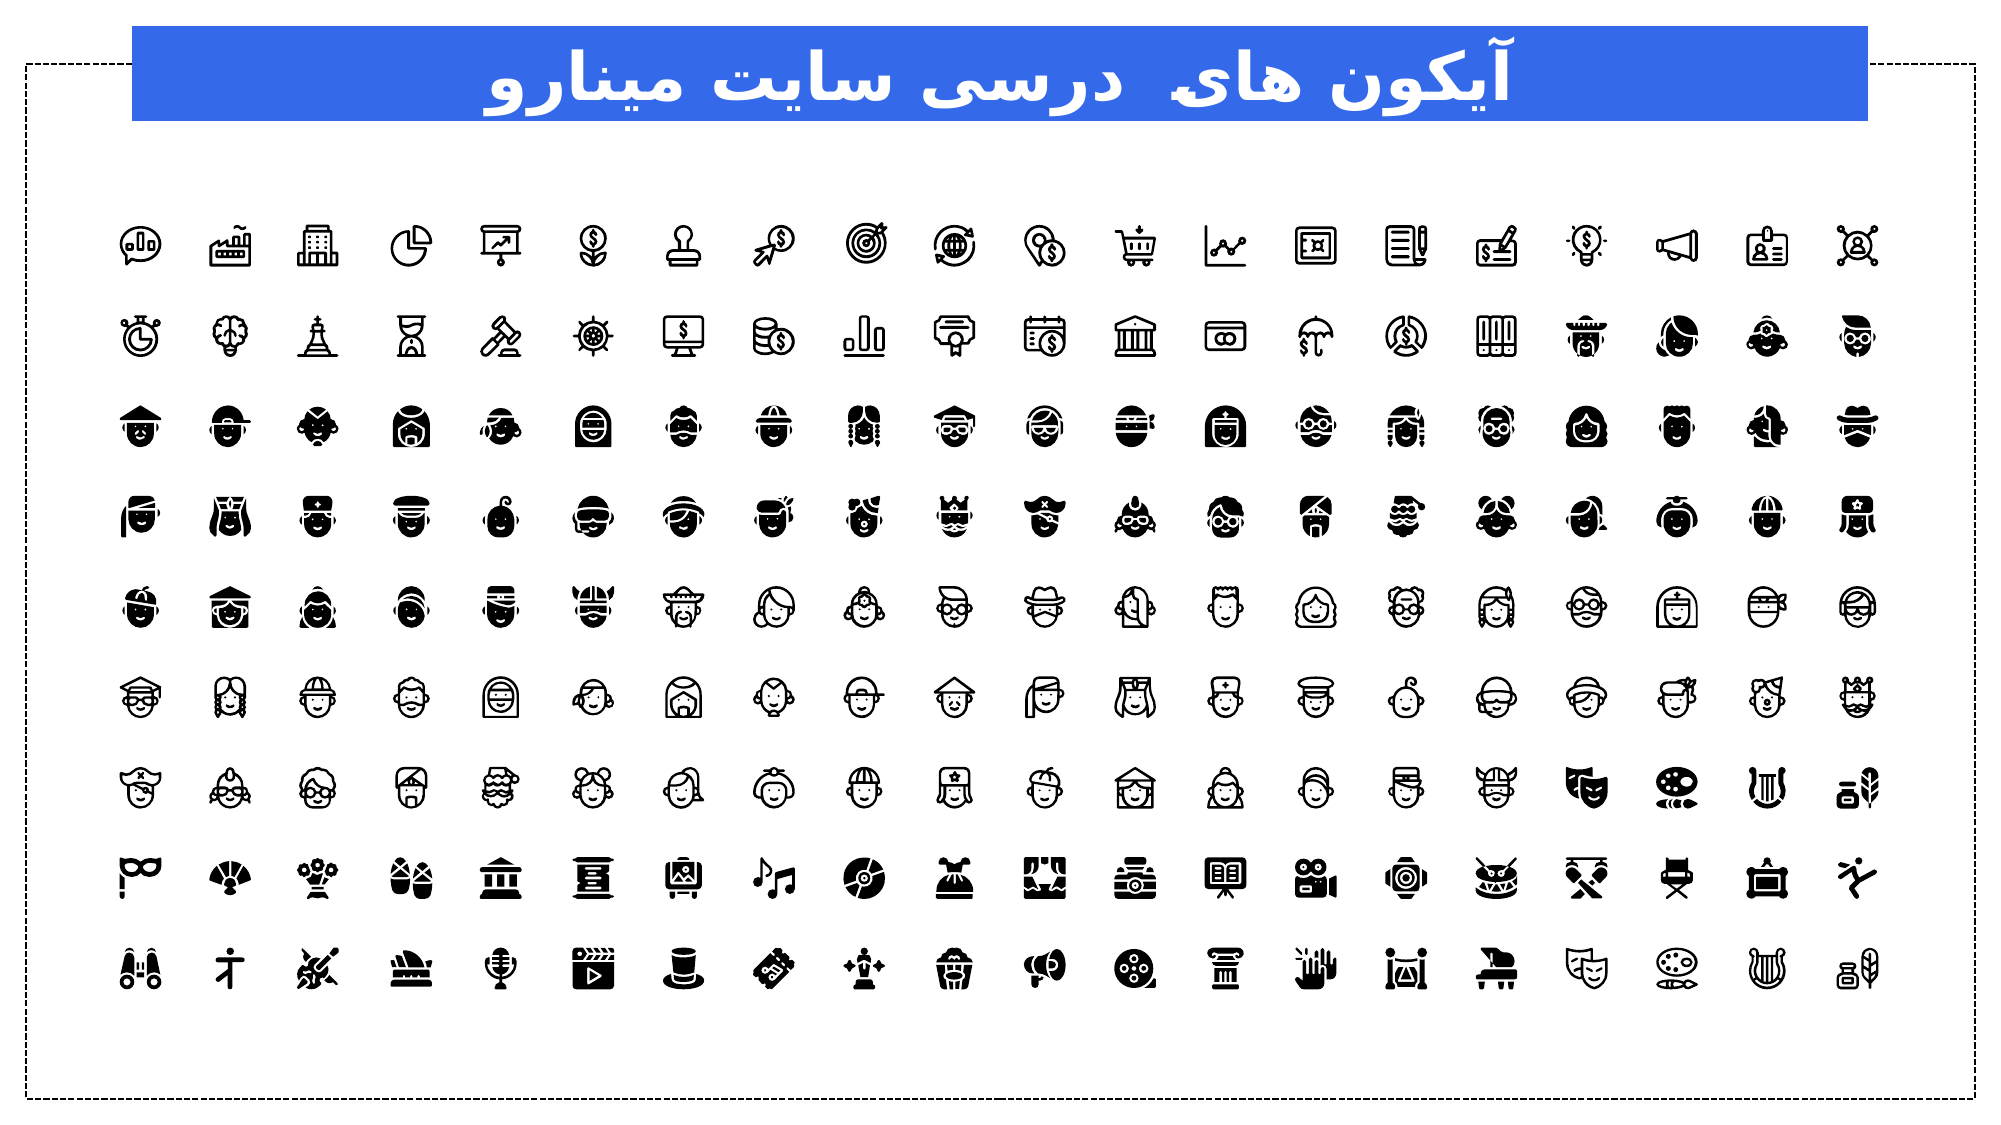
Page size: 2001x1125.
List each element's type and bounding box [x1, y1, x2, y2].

text_box [1836, 962, 1859, 990]
text_box [392, 405, 430, 448]
text_box [572, 586, 580, 601]
text_box [1023, 948, 1066, 988]
text_box [1656, 586, 1698, 628]
text_box [127, 602, 154, 628]
text_box [941, 513, 969, 538]
text_box [1656, 947, 1698, 977]
text_box [1663, 405, 1691, 448]
text_box [1422, 869, 1428, 887]
text_box [579, 586, 607, 604]
text_box [1656, 979, 1698, 990]
text_box [1114, 676, 1156, 718]
text_box [396, 315, 427, 357]
text_box [572, 767, 614, 809]
text_box [1297, 676, 1335, 719]
text_box [1207, 676, 1244, 719]
text_box [577, 864, 610, 892]
text_box [1417, 947, 1428, 958]
text_box [296, 406, 339, 447]
text_box [862, 495, 881, 513]
text_box [1760, 857, 1774, 867]
text_box [1839, 586, 1877, 628]
text_box [1207, 766, 1244, 809]
text_box [412, 224, 433, 245]
text_box [856, 947, 872, 978]
text_box [936, 964, 973, 990]
text_box [480, 315, 522, 357]
text_box [755, 425, 759, 435]
text_box [672, 861, 695, 882]
text_box [1115, 422, 1148, 431]
text_box [665, 676, 702, 718]
text_box [299, 676, 337, 719]
text_box [119, 857, 162, 890]
text_box [1656, 229, 1698, 262]
text_box [1475, 969, 1518, 980]
text_box [789, 425, 793, 435]
text_box [753, 767, 795, 809]
text_box [1146, 867, 1154, 873]
text_box [670, 405, 697, 433]
text_box [297, 224, 339, 267]
text_box [1565, 676, 1608, 719]
text_box [1041, 857, 1049, 865]
text_box [1476, 315, 1517, 357]
text_box [853, 979, 876, 990]
text_box [1050, 857, 1066, 875]
text_box [1748, 676, 1786, 719]
text_box [662, 767, 705, 809]
text_box [479, 889, 522, 899]
text_box [504, 595, 515, 599]
text_box [1207, 495, 1244, 517]
text_box [760, 425, 788, 448]
text_box [1115, 432, 1148, 448]
text_box [121, 505, 127, 538]
text_box [753, 586, 795, 628]
text_box [209, 767, 251, 809]
text_box [1836, 415, 1879, 423]
text_box [1565, 947, 1608, 990]
text_box [1397, 857, 1415, 863]
text_box [579, 605, 607, 628]
text_box [412, 883, 433, 899]
text_box [1855, 857, 1863, 865]
text_box [1475, 857, 1518, 899]
text_box [1124, 857, 1147, 865]
text_box [596, 586, 615, 601]
text_box [1844, 405, 1871, 416]
text_box [843, 586, 886, 628]
text_box [296, 857, 329, 885]
text_box [935, 894, 973, 899]
text_box [1229, 517, 1237, 526]
text_box [936, 586, 973, 628]
text_box [1027, 405, 1063, 448]
text_box [756, 498, 787, 538]
text_box [488, 408, 513, 416]
text_box [209, 496, 251, 537]
text_box [1207, 947, 1244, 960]
text_box [755, 417, 792, 423]
text_box [1660, 857, 1693, 899]
text_box [848, 498, 878, 538]
text_box [1114, 766, 1156, 809]
text_box [299, 591, 336, 628]
text_box [1746, 225, 1788, 267]
text_box [843, 857, 886, 899]
text_box [843, 959, 856, 972]
text_box [1838, 781, 1857, 787]
text_box [1023, 857, 1039, 875]
text_box [1656, 766, 1698, 797]
text_box [1746, 320, 1789, 357]
text_box [662, 315, 705, 357]
text_box [1565, 857, 1608, 899]
text_box [479, 425, 484, 435]
text_box [1300, 432, 1332, 448]
text_box [1476, 224, 1517, 267]
text_box [412, 862, 433, 882]
text_box [1329, 875, 1337, 898]
text_box [1665, 495, 1688, 504]
text_box [1204, 405, 1247, 448]
text_box [1115, 417, 1128, 421]
text_box [233, 224, 247, 231]
text_box [136, 972, 145, 978]
text_box [760, 405, 787, 416]
text_box [1128, 417, 1148, 421]
text_box [1656, 799, 1668, 809]
text_box [1385, 869, 1391, 887]
text_box [753, 857, 773, 887]
text_box [666, 224, 702, 267]
text_box [209, 586, 251, 599]
text_box [119, 226, 162, 266]
text_box [753, 224, 795, 267]
text_box [484, 874, 493, 887]
text_box [119, 947, 135, 990]
text_box [509, 874, 517, 887]
text_box [936, 766, 973, 809]
text_box [1839, 514, 1869, 538]
text_box [1478, 586, 1515, 628]
text_box [390, 979, 432, 987]
text_box [873, 326, 885, 352]
text_box [480, 224, 522, 267]
text_box [1657, 676, 1697, 719]
text_box [1207, 586, 1244, 628]
text_box [1680, 957, 1693, 968]
text_box [579, 224, 607, 267]
text_box [1475, 495, 1517, 538]
text_box [482, 676, 519, 718]
text_box [397, 512, 425, 538]
text_box [572, 509, 610, 538]
text_box [128, 510, 155, 533]
text_box [572, 857, 615, 863]
text_box [1114, 948, 1156, 988]
text_box [487, 495, 515, 538]
text_box [572, 962, 615, 990]
text_box [1389, 405, 1416, 416]
text_box [1387, 408, 1425, 448]
text_box [119, 766, 162, 809]
text_box [938, 857, 971, 873]
text_box [1023, 315, 1066, 357]
text_box [1114, 586, 1156, 628]
text_box [1295, 947, 1337, 990]
text_box [1839, 676, 1876, 719]
text_box [487, 586, 515, 594]
text_box [484, 947, 517, 990]
text_box [1295, 226, 1337, 265]
text_box [1298, 315, 1334, 357]
text_box [1023, 876, 1066, 899]
text_box [312, 586, 324, 590]
text_box [484, 417, 522, 445]
text_box [846, 222, 888, 264]
text_box [1844, 432, 1871, 448]
text_box [1868, 514, 1876, 533]
text_box [1387, 586, 1425, 628]
text_box [1299, 495, 1332, 538]
text_box [1204, 321, 1247, 352]
text_box [296, 947, 339, 990]
text_box [767, 867, 795, 899]
text_box [872, 959, 885, 972]
text_box [1751, 495, 1783, 511]
text_box [1841, 495, 1874, 513]
text_box [304, 513, 332, 538]
text_box [395, 766, 428, 809]
text_box [119, 676, 162, 719]
text_box [1026, 420, 1030, 435]
text_box [1497, 981, 1505, 990]
text_box [1025, 676, 1065, 719]
text_box [120, 315, 161, 357]
text_box [211, 405, 251, 423]
text_box [211, 600, 249, 628]
text_box [662, 503, 705, 538]
text_box [425, 960, 433, 968]
text_box [487, 857, 515, 865]
text_box [1024, 224, 1066, 267]
text_box [1861, 767, 1879, 809]
text_box [324, 862, 339, 878]
text_box [572, 315, 614, 357]
text_box [1565, 767, 1608, 809]
text_box [1836, 789, 1859, 809]
text_box [1395, 958, 1418, 963]
text_box [302, 495, 333, 511]
text_box [126, 422, 154, 448]
text_box [1387, 676, 1425, 719]
text_box [1475, 676, 1518, 719]
text_box [1507, 981, 1515, 990]
text_box [671, 947, 696, 955]
text_box [1299, 405, 1332, 433]
text_box [1295, 858, 1327, 898]
text_box [1656, 315, 1698, 357]
text_box [1747, 586, 1787, 628]
text_box [662, 586, 705, 628]
text_box [214, 424, 242, 448]
text_box [479, 867, 522, 873]
text_box [1385, 947, 1396, 958]
text_box [1212, 984, 1239, 990]
text_box [128, 495, 156, 508]
text_box [1212, 962, 1239, 966]
text_box [574, 606, 578, 616]
text_box [1114, 872, 1156, 899]
text_box [296, 315, 339, 357]
text_box [1746, 866, 1789, 899]
text_box [753, 317, 795, 356]
text_box [572, 678, 614, 716]
text_box [933, 405, 976, 435]
text_box [1656, 501, 1698, 538]
text_box [215, 957, 245, 990]
text_box [299, 766, 337, 809]
text_box [1668, 799, 1682, 809]
text_box [933, 676, 976, 719]
text_box [691, 891, 697, 899]
text_box [1204, 857, 1247, 899]
text_box [753, 677, 795, 717]
text_box [306, 891, 329, 900]
text_box [1385, 959, 1428, 990]
text_box [577, 495, 609, 509]
text_box [392, 676, 430, 719]
text_box [941, 422, 969, 448]
text_box [572, 893, 615, 899]
text_box [939, 495, 969, 511]
text_box [212, 315, 248, 357]
text_box [669, 891, 676, 899]
text_box [1761, 315, 1773, 319]
text_box [1565, 405, 1608, 448]
text_box [1478, 405, 1515, 448]
text_box [1570, 495, 1608, 538]
text_box [1480, 947, 1515, 968]
text_box [243, 425, 247, 435]
text_box [157, 508, 161, 518]
text_box [392, 969, 430, 978]
text_box [1114, 230, 1157, 267]
text_box [1024, 495, 1066, 538]
text_box [609, 512, 615, 525]
text_box [209, 232, 251, 267]
text_box [1565, 224, 1608, 267]
text_box [390, 857, 411, 895]
text_box [1392, 864, 1420, 892]
text_box [119, 405, 162, 421]
text_box [933, 224, 976, 267]
text_box [1114, 495, 1156, 538]
text_box [125, 586, 157, 605]
text_box [119, 891, 125, 899]
text_box [663, 973, 705, 990]
text_box [1024, 586, 1066, 628]
text_box [1397, 893, 1415, 899]
text_box [1475, 766, 1518, 809]
text_box [1841, 315, 1872, 357]
text_box [397, 586, 425, 628]
text_box [1388, 766, 1425, 809]
text_box [1026, 766, 1064, 809]
text_box [1861, 947, 1879, 989]
text_box [753, 947, 795, 990]
text_box [783, 495, 794, 523]
text_box [1572, 332, 1600, 357]
text_box [1753, 512, 1781, 538]
text_box [671, 496, 696, 503]
text_box [1212, 521, 1239, 538]
text_box [1746, 405, 1788, 448]
text_box [1478, 981, 1485, 990]
text_box [858, 315, 870, 352]
text_box [1116, 405, 1147, 416]
text_box [1418, 225, 1428, 257]
text_box [1214, 517, 1222, 526]
text_box [670, 432, 697, 448]
text_box [936, 874, 974, 892]
text_box [1297, 766, 1335, 809]
text_box [487, 600, 516, 628]
text_box [1565, 586, 1608, 628]
text_box [572, 947, 615, 960]
text_box [843, 676, 885, 719]
text_box [1204, 224, 1247, 267]
text_box [226, 947, 235, 956]
text_box [1214, 968, 1237, 982]
text_box [393, 495, 430, 506]
text_box [1060, 420, 1064, 435]
text_box [848, 405, 881, 448]
text_box [665, 862, 702, 890]
text_box [481, 766, 520, 809]
text_box [1748, 947, 1786, 990]
text_box [1114, 315, 1157, 357]
text_box [497, 874, 505, 887]
text_box [311, 886, 324, 890]
text_box [1578, 315, 1594, 320]
text_box [575, 405, 612, 448]
text_box [487, 595, 498, 599]
text_box [1135, 224, 1144, 235]
text_box [390, 950, 425, 968]
text_box [1748, 766, 1786, 809]
text_box [936, 947, 973, 963]
text_box [671, 955, 696, 982]
text_box [1212, 507, 1229, 521]
text_box [1116, 867, 1125, 873]
text_box [933, 315, 976, 357]
text_box [1148, 414, 1155, 429]
text_box [1682, 798, 1698, 809]
text_box [1836, 224, 1879, 267]
text_box [843, 337, 855, 352]
text_box [390, 230, 428, 267]
text_box [146, 947, 162, 990]
text_box [1565, 322, 1608, 331]
text_box [1838, 862, 1877, 899]
text_box [1385, 315, 1428, 357]
text_box [845, 766, 883, 809]
text_box [1295, 586, 1337, 628]
text_box [1844, 424, 1872, 436]
text_box [214, 676, 247, 719]
text_box [1387, 495, 1426, 538]
text_box [209, 861, 251, 896]
text_box [1385, 225, 1427, 267]
